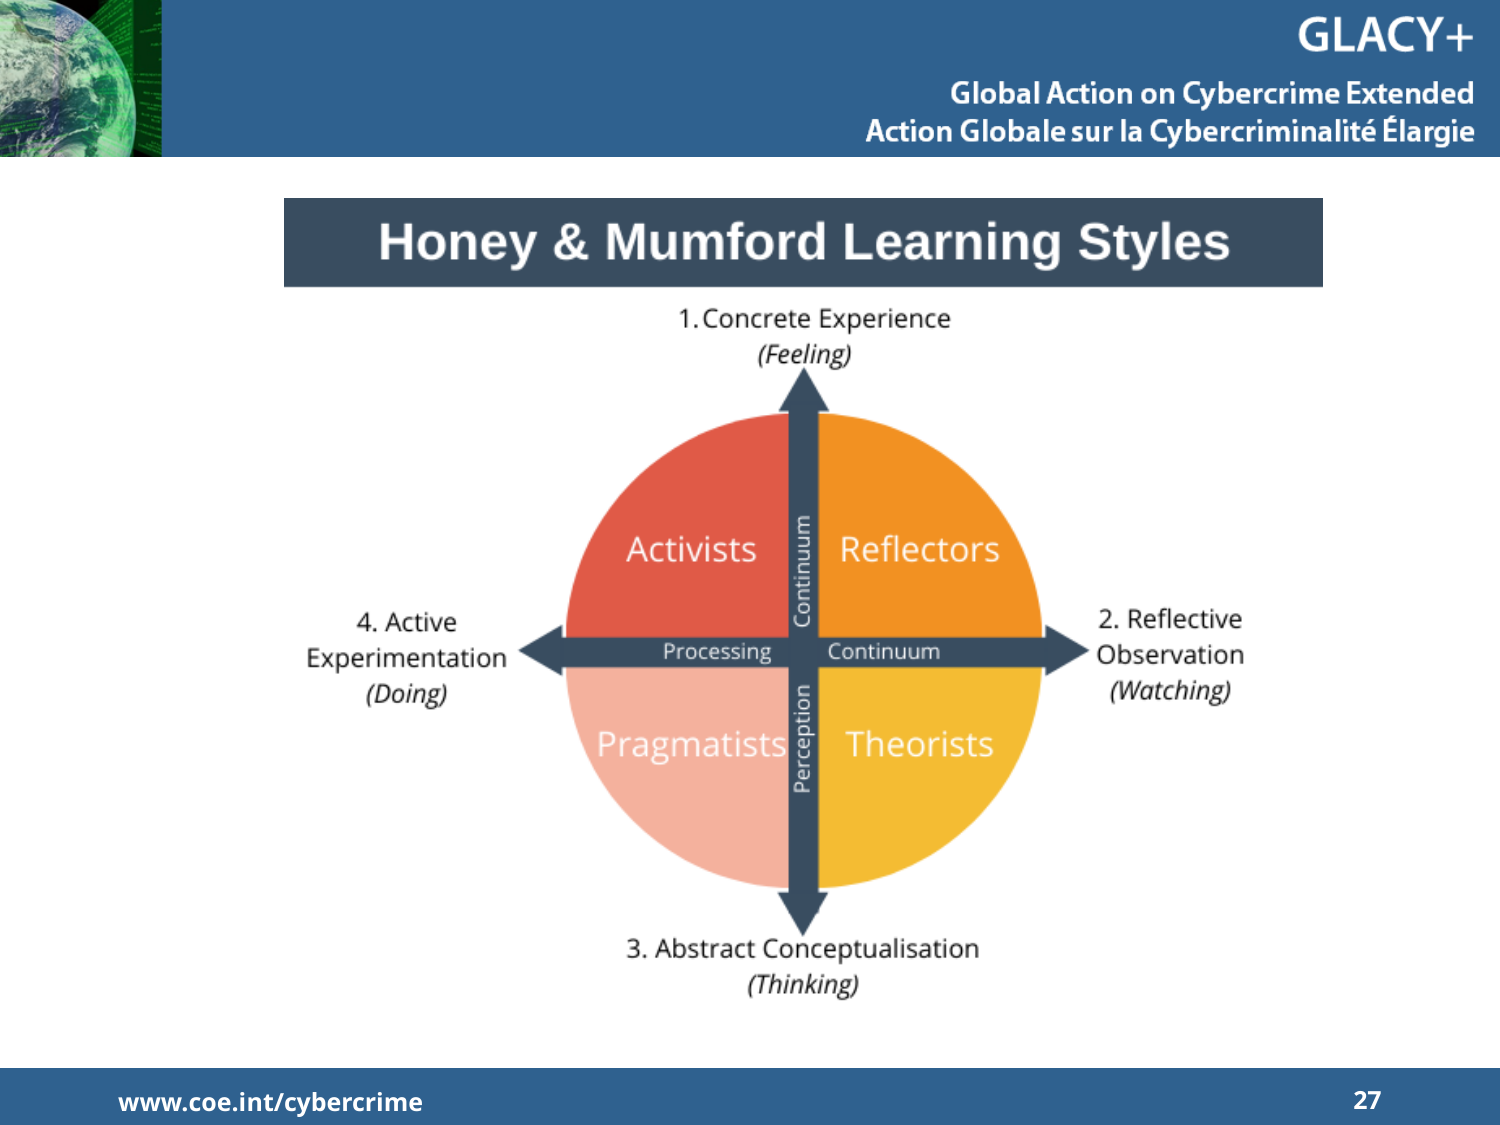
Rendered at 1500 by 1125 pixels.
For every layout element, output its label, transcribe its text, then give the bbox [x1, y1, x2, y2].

slide_number www.coe.int/cybercrime [103, 1071, 491, 1125]
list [284, 198, 1323, 1010]
picture [0, 0, 1500, 157]
slide_number 27 [1059, 1071, 1397, 1125]
